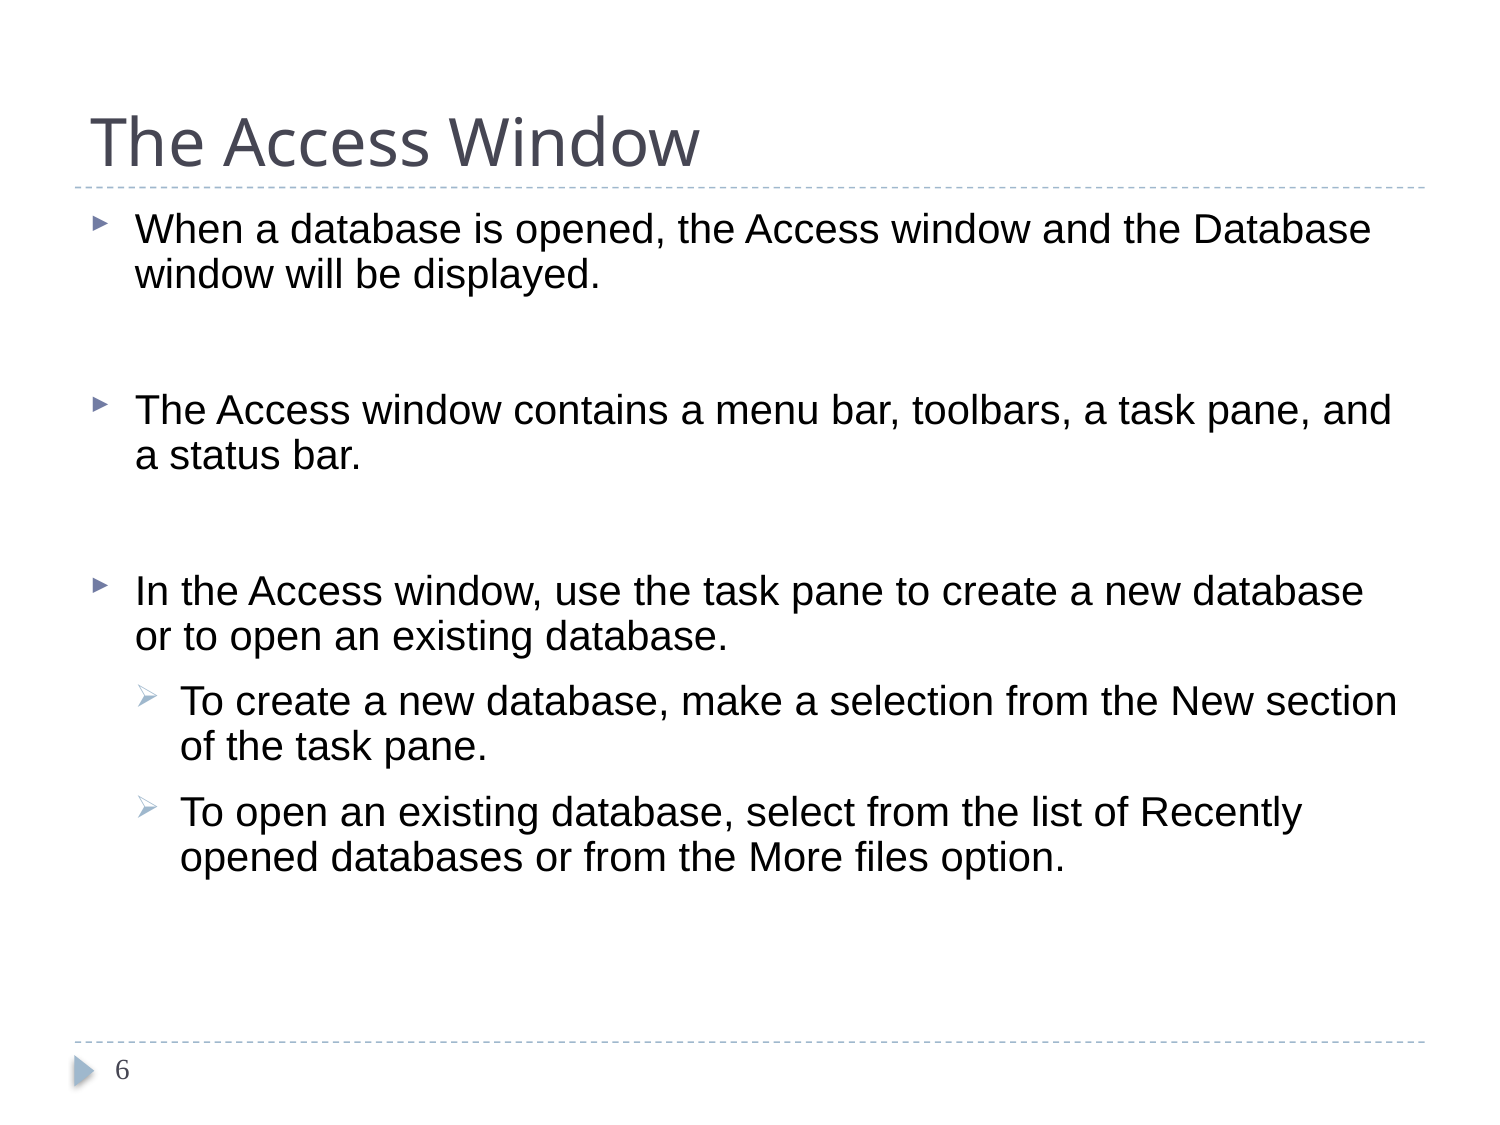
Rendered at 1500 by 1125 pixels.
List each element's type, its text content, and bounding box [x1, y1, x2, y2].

slide_number 6 [100, 1042, 426, 1103]
title The Access Window [74, 24, 1426, 188]
list When a database is opened, the Access window and the Database window will be displayed. The Access window contains a menu bar, toolbars, a task pane, and a status bar. In the Access window, use the task pane to create a new database or to open an existing database. To create a new database, make a selection from the New section of the task pane. To open an existing database, select from the list of Recently opened databases or from the More files option. [74, 199, 1426, 1011]
